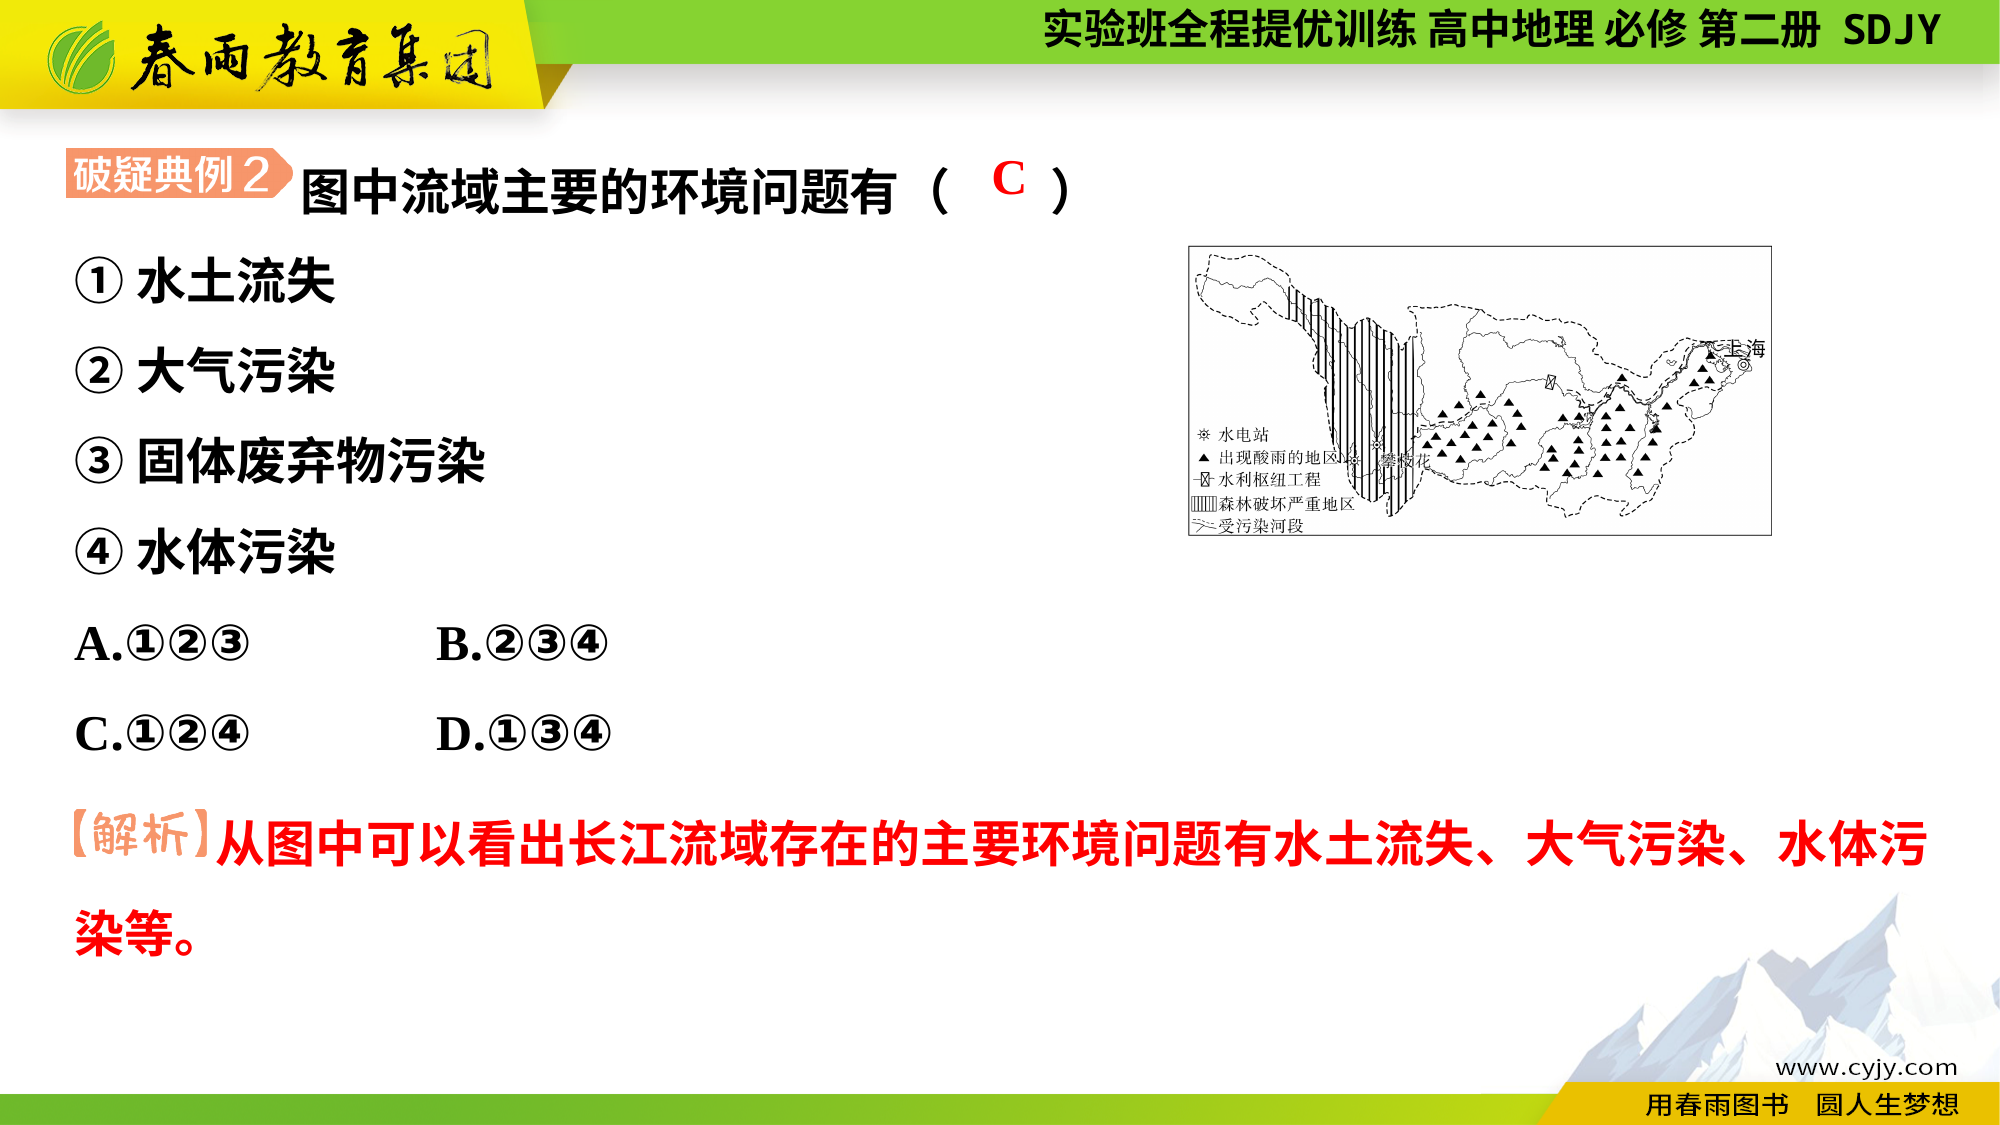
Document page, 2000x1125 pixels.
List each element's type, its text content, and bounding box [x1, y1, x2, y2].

text_box 从图中可以看出长江流域存在的主要环境问题有水土流失、大气污染、水体污染等。 [59, 775, 1944, 970]
picture [0, 0, 2000, 1125]
text_box C [976, 137, 1043, 212]
list 图中流域主要的环境问题有（ ） ①水土流失 ②大气污染 ③固体废弃物污染 ④水体污染 A.①②③ B.②③④ C.①②④ D.①③④ [59, 122, 1944, 774]
